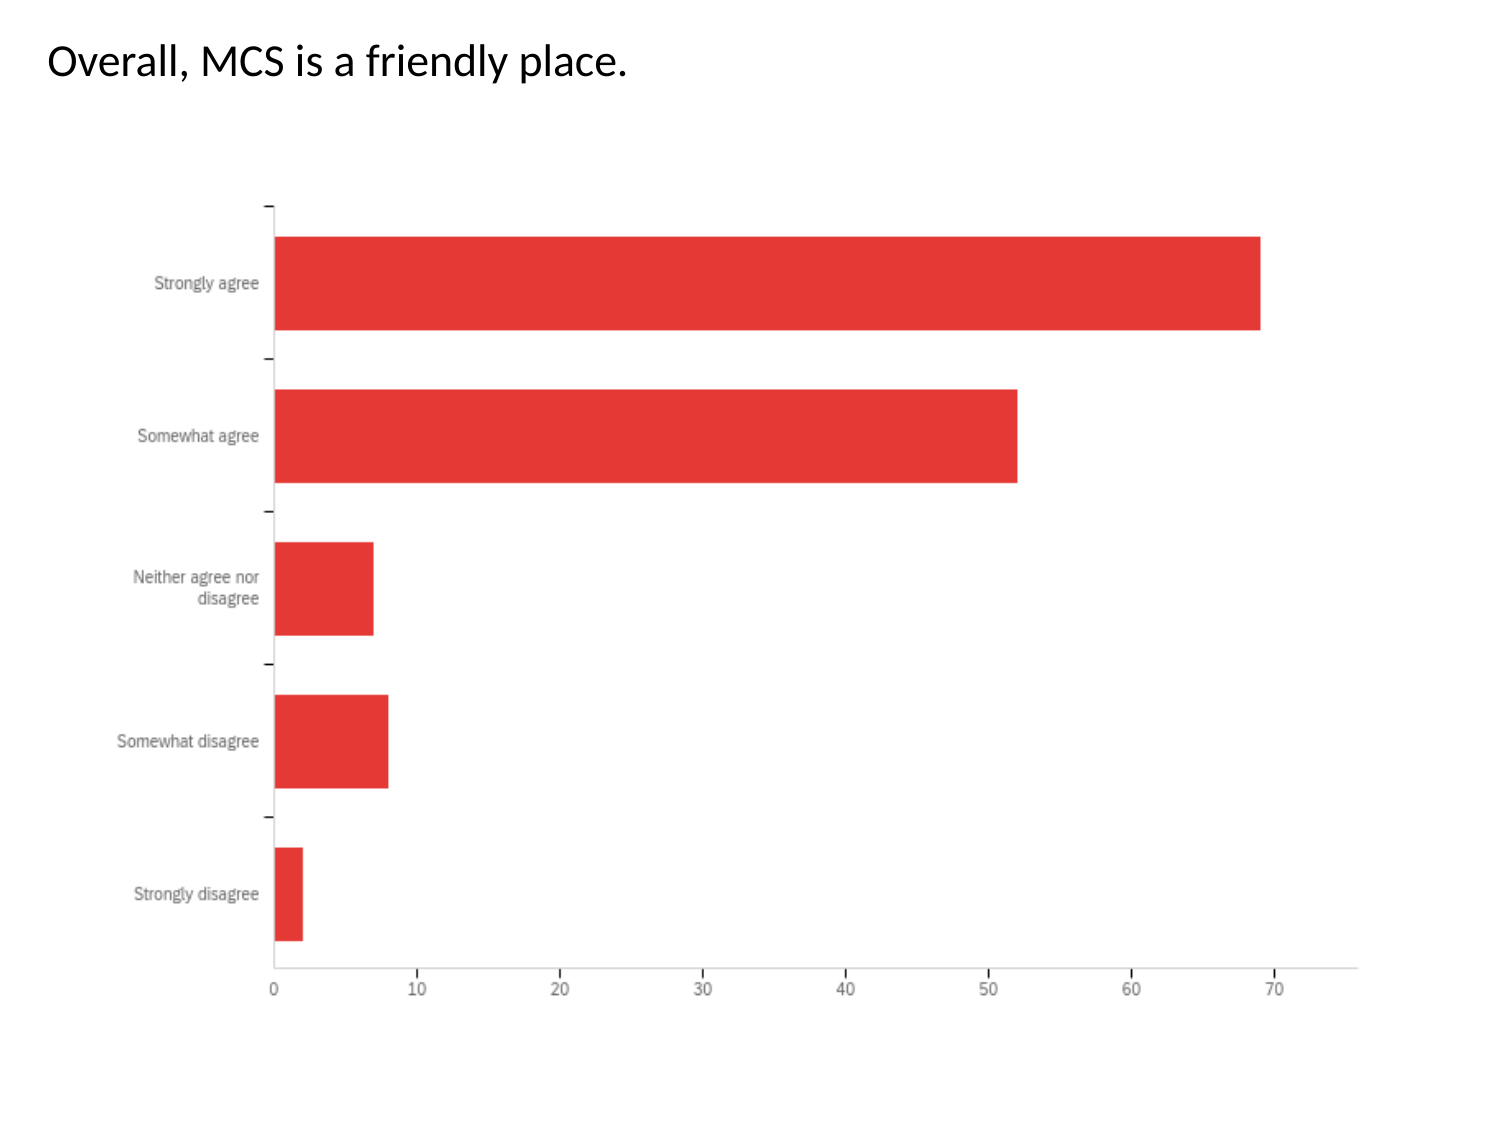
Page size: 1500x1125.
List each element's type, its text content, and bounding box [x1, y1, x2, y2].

text_box Overall, MCS is a friendly place. [32, 22, 1383, 84]
picture [93, 196, 1407, 1018]
